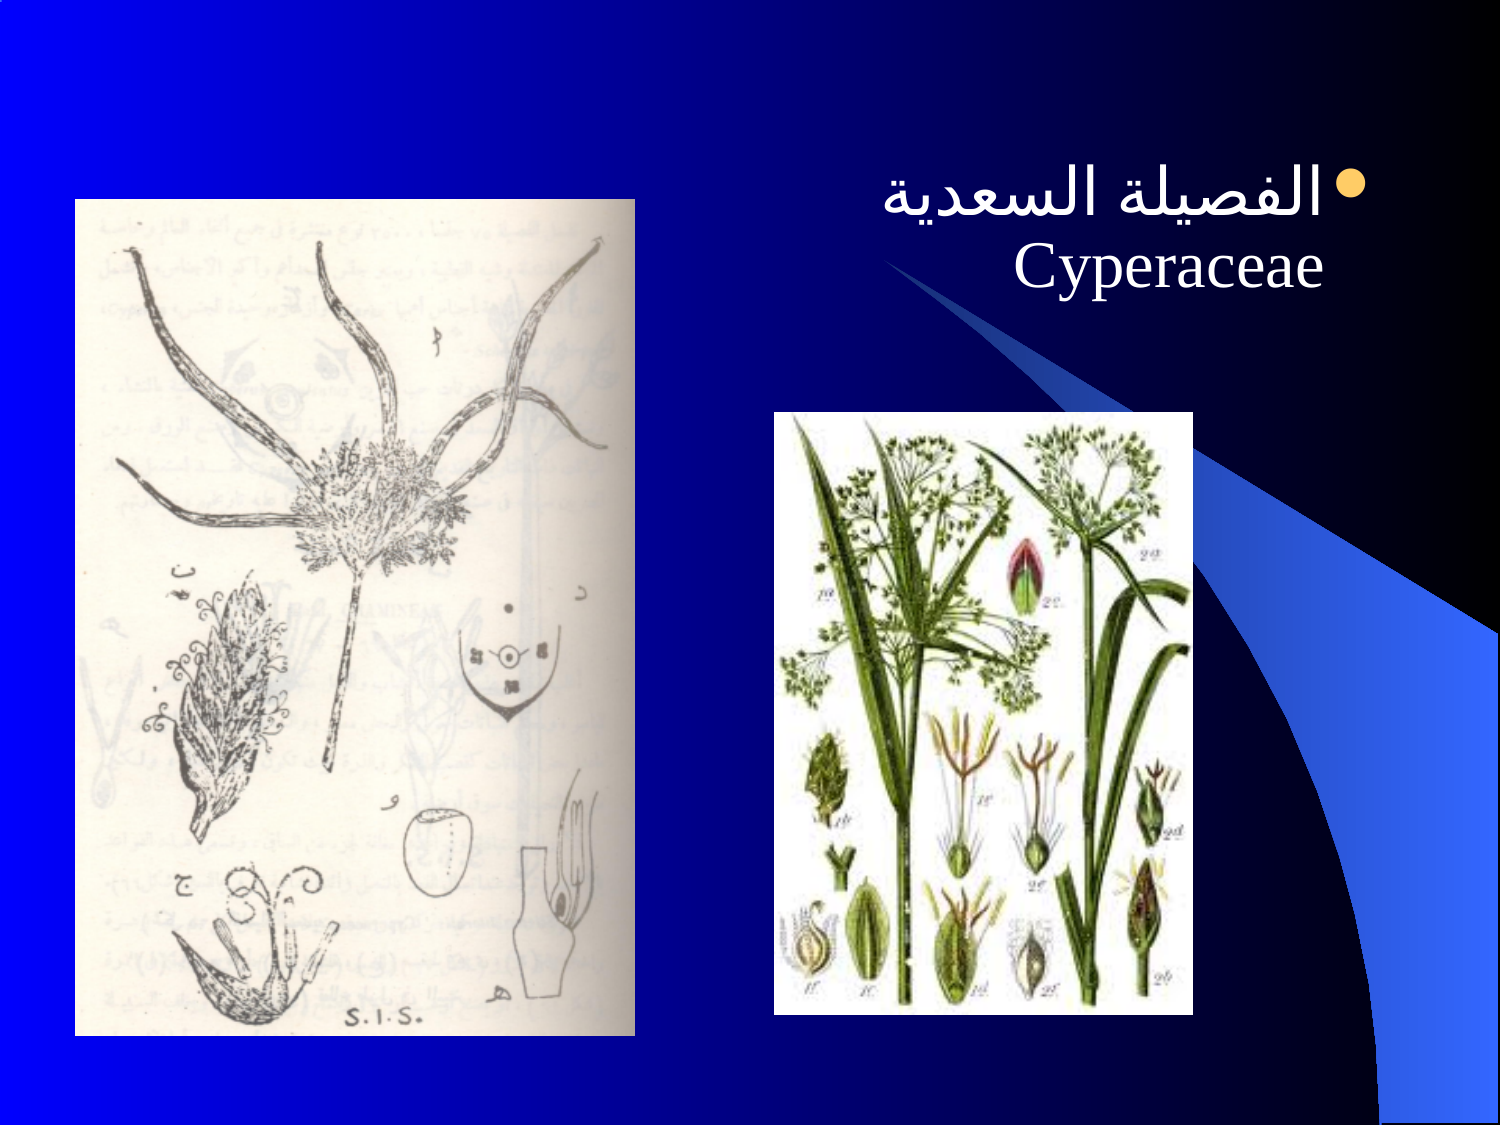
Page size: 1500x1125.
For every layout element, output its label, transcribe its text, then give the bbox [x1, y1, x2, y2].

picture [774, 412, 1193, 1016]
text_box الفصيلة السعدية Cyperaceae [624, 149, 1412, 275]
picture [74, 199, 636, 1037]
